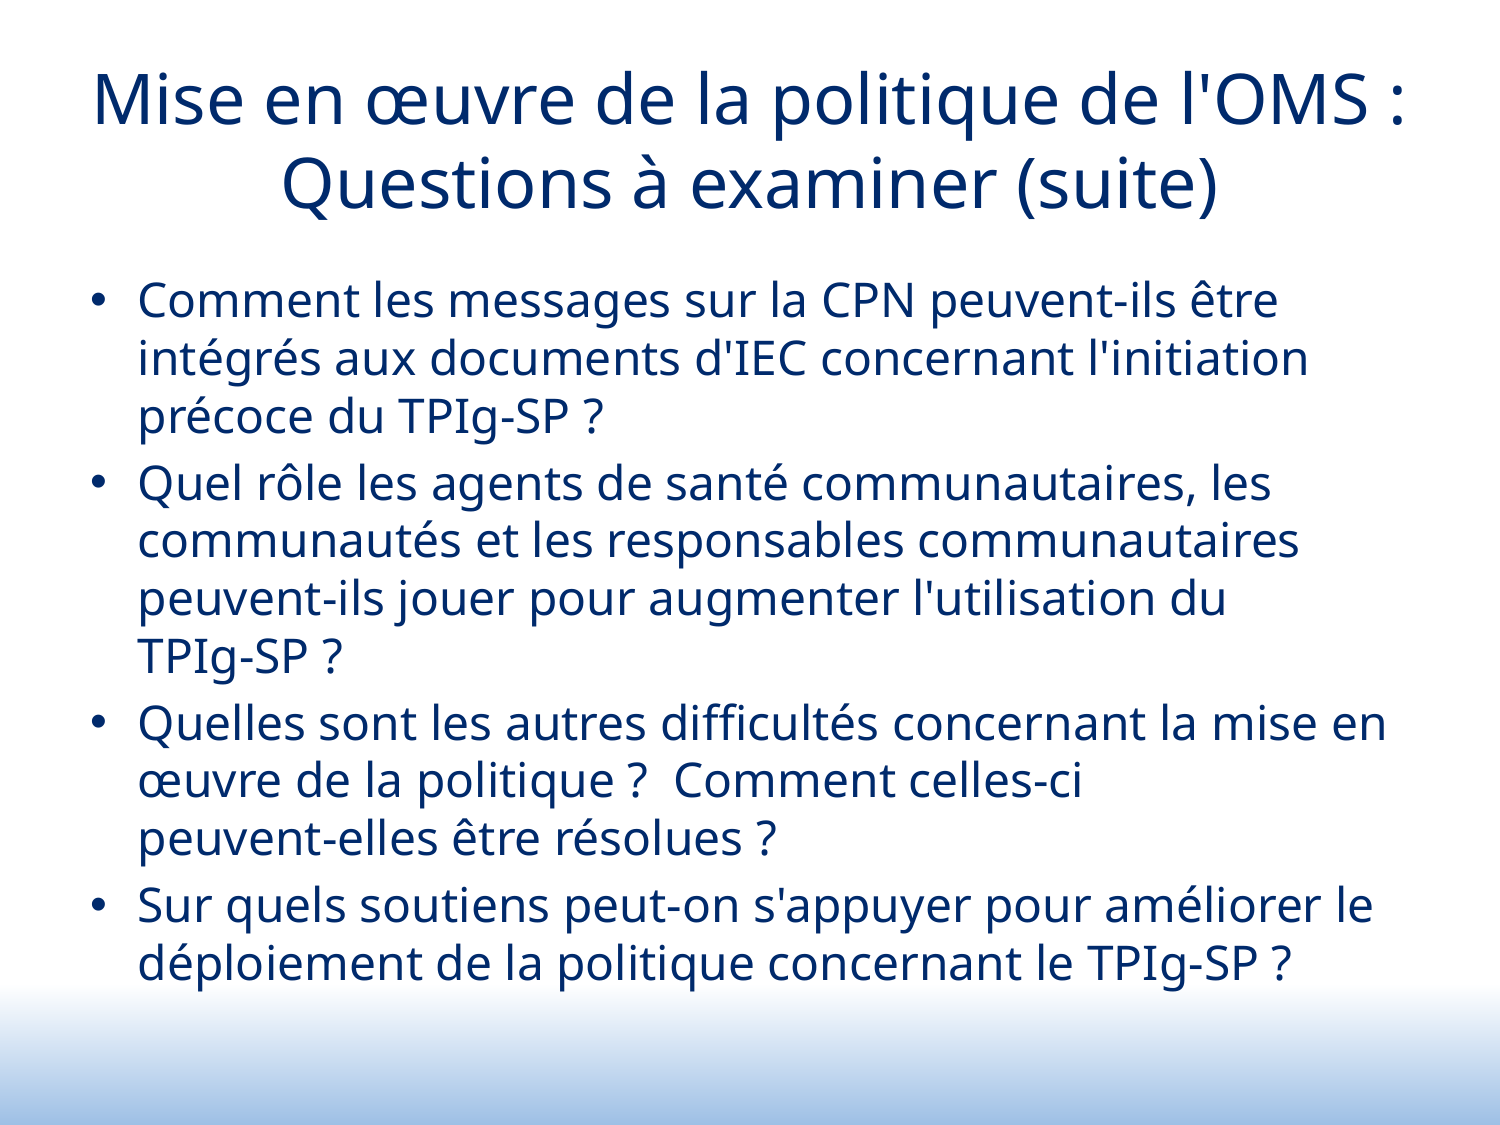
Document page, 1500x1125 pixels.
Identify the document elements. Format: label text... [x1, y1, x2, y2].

list Comment les messages sur la CPN peuvent-ils être intégrés aux documents d'IEC concernant l'initiation précoce du TPIg-SP ? Quel rôle les agents de santé communautaires, les communautés et les responsables communautaires peuvent-ils jouer pour augmenter l'utilisation du TPIg-SP ? Quelles sont les autres difficultés concernant la mise en œuvre de la politique ? Comment celles-ci peuvent-elles être résolues ? Sur quels soutiens peut-on s'appuyer pour améliorer le déploiement de la politique concernant le TPIg-SP ? [75, 262, 1425, 1005]
title Mise en œuvre de la politique de l'OMS : Questions à examiner (suite) [75, 45, 1425, 233]
